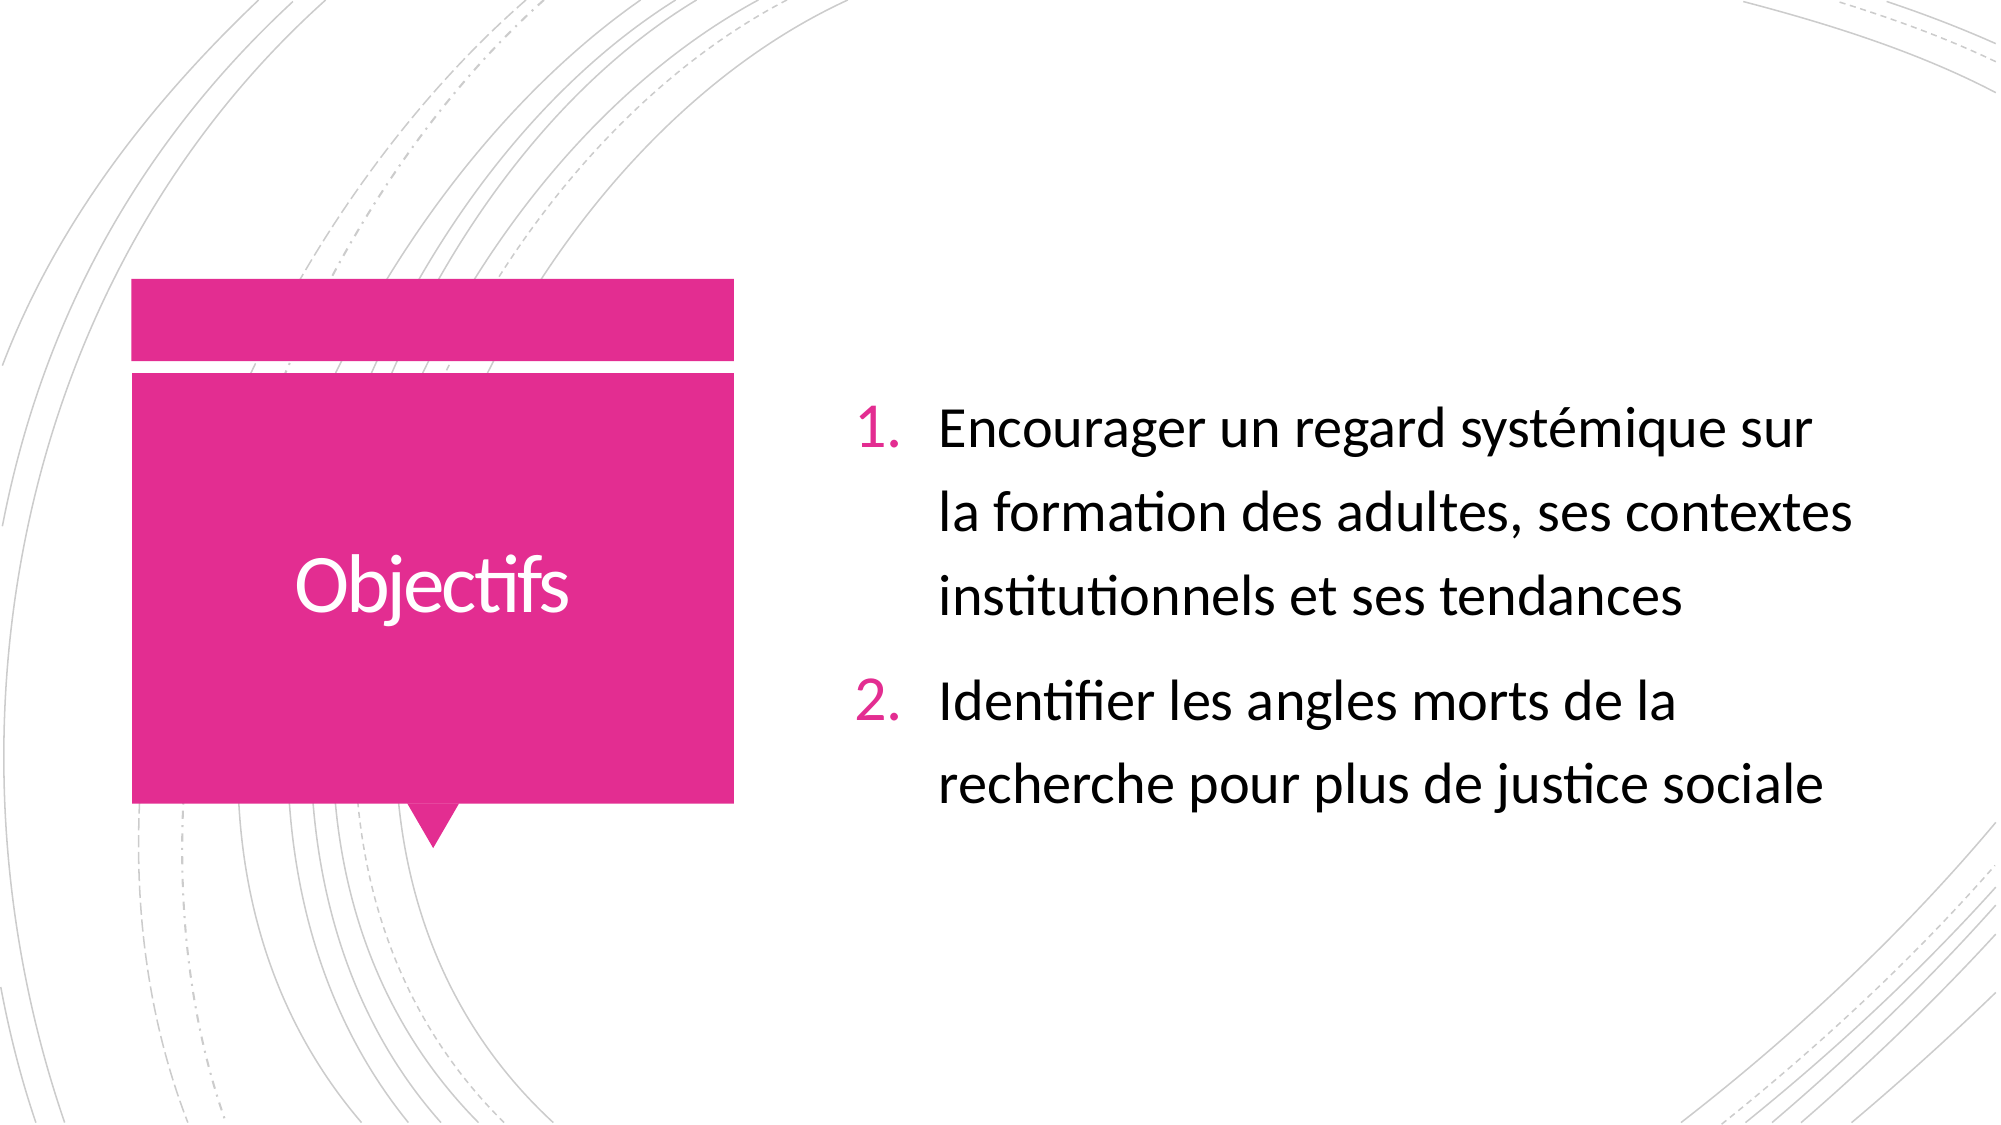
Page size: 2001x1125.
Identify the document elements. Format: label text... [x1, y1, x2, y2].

title Objectifs [145, 385, 720, 789]
list Encourager un regard systémique sur la formation des adultes, ses contextes institutionnels et ses tendances Identifier les angles morts de la recherche pour plus de justice sociale [839, 131, 1871, 993]
